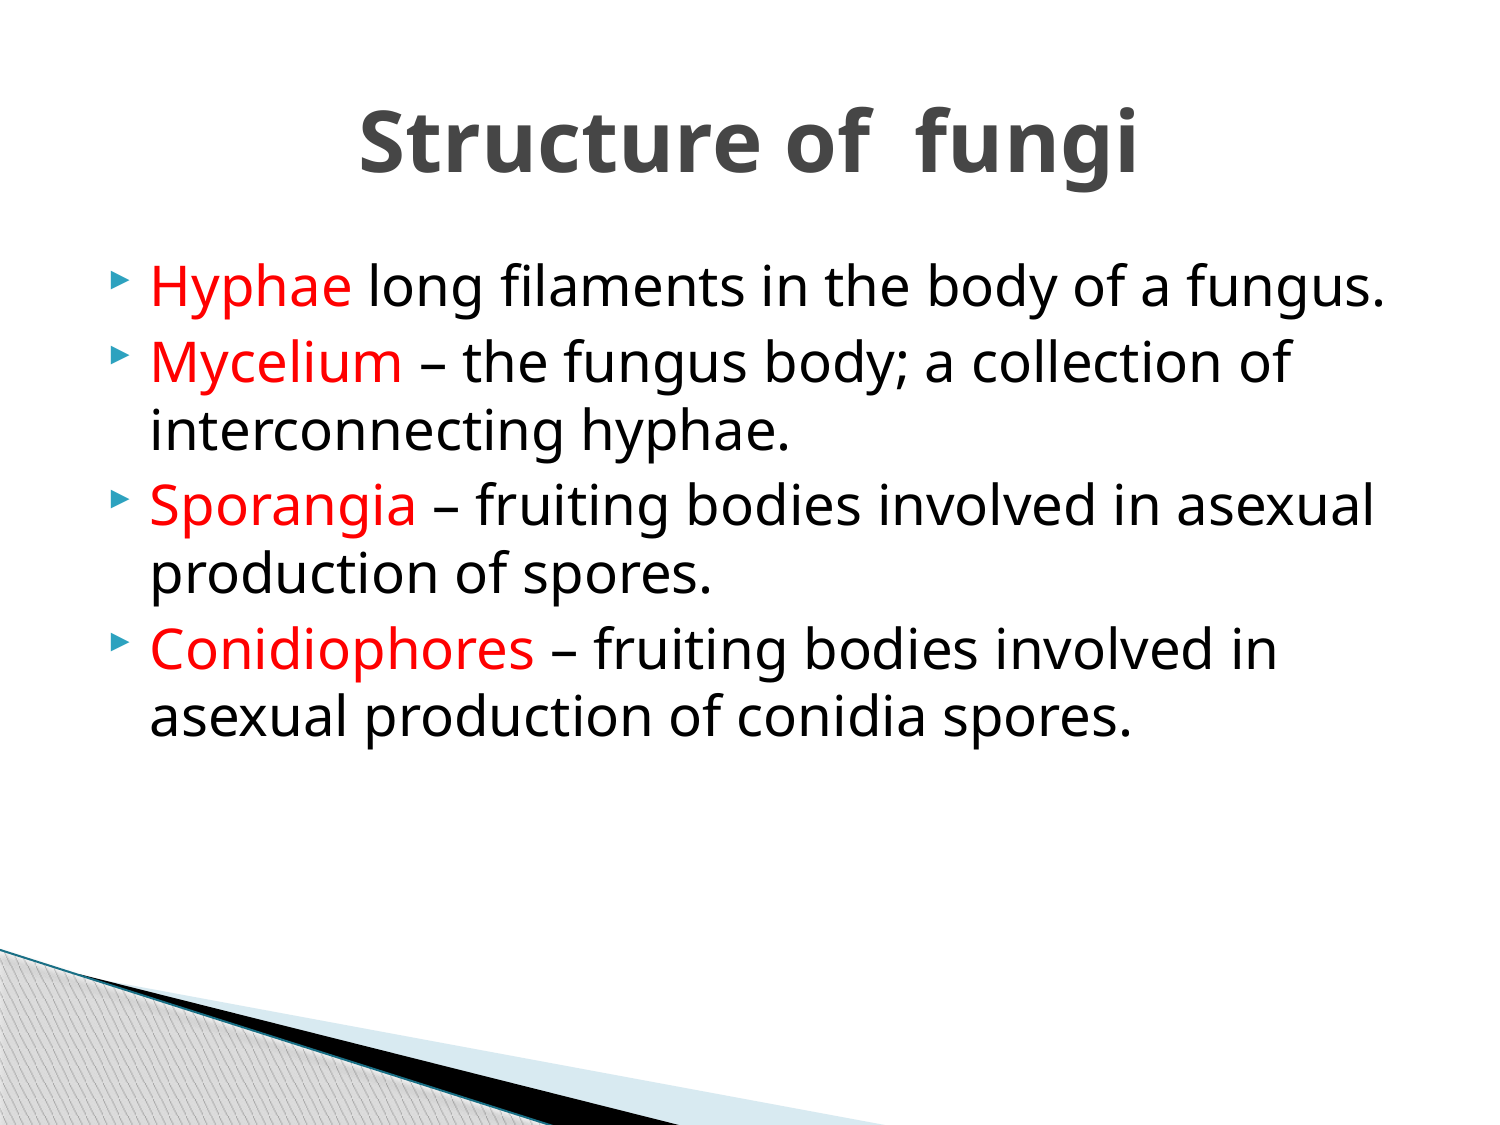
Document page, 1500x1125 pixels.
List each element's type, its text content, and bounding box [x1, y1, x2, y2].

list Hyphae long filaments in the body of a fungus. Mycelium – the fungus body; a collection of interconnecting hyphae. Sporangia – fruiting bodies involved in asexual production of spores. Conidiophores – fruiting bodies involved in asexual production of conidia spores. [75, 243, 1425, 986]
title Structure of fungi [75, 45, 1425, 233]
